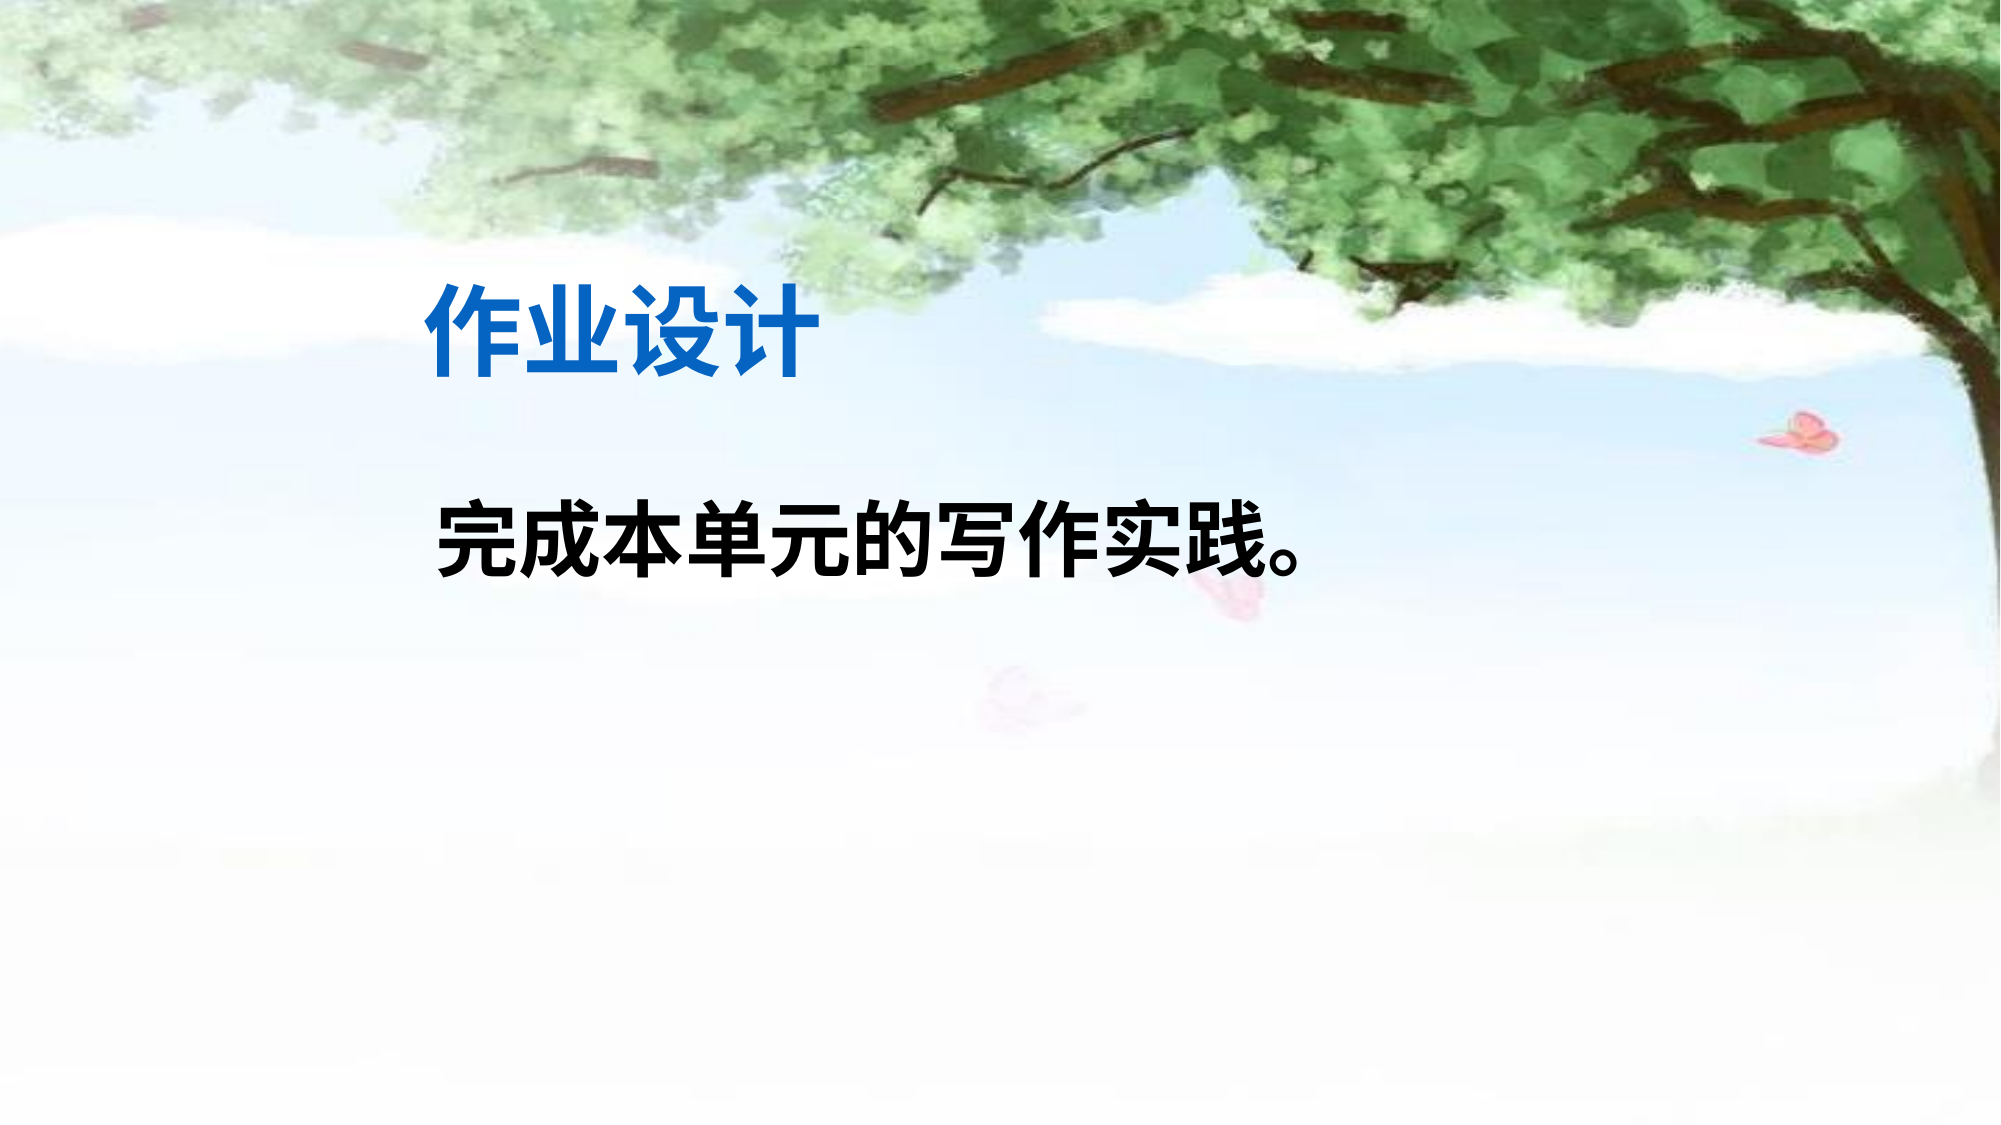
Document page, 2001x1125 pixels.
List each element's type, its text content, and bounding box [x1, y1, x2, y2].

picture [0, 0, 2001, 1125]
text_box 完成本单元的写作实践。 [267, 479, 1686, 595]
text_box 作业设计 [249, 261, 1018, 397]
